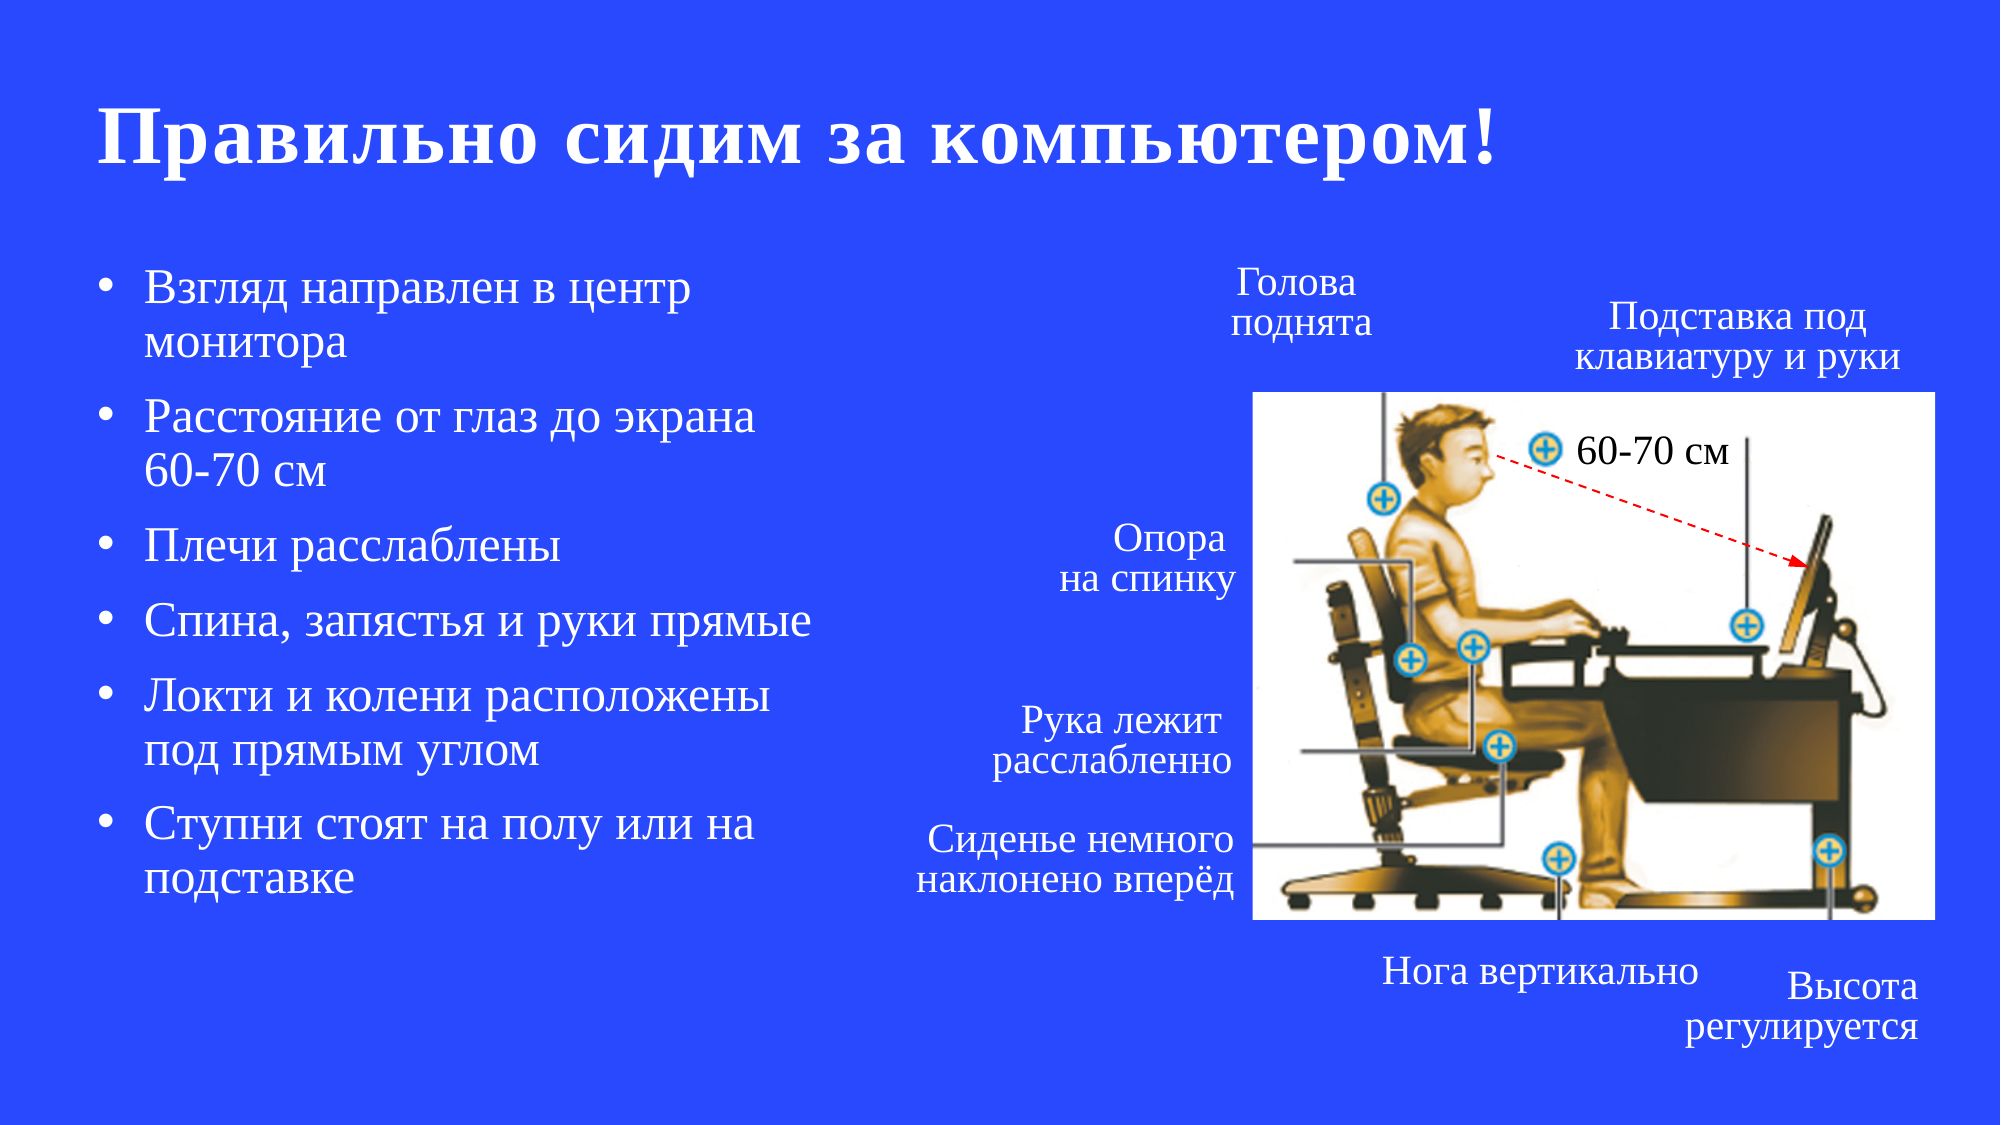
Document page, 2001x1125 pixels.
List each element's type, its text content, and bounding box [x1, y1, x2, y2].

text_box Взгляд направлен в центр монитора Расстояние от глаз до экрана 60-70 см Плечи расслаблены Спина, запястья и руки прямые Локти и колени расположены под прямым углом Ступни стоят на полу или на подставке [97, 260, 823, 1075]
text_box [899, 256, 1936, 1057]
title Правильно сидим за компьютером! [97, 92, 1583, 207]
